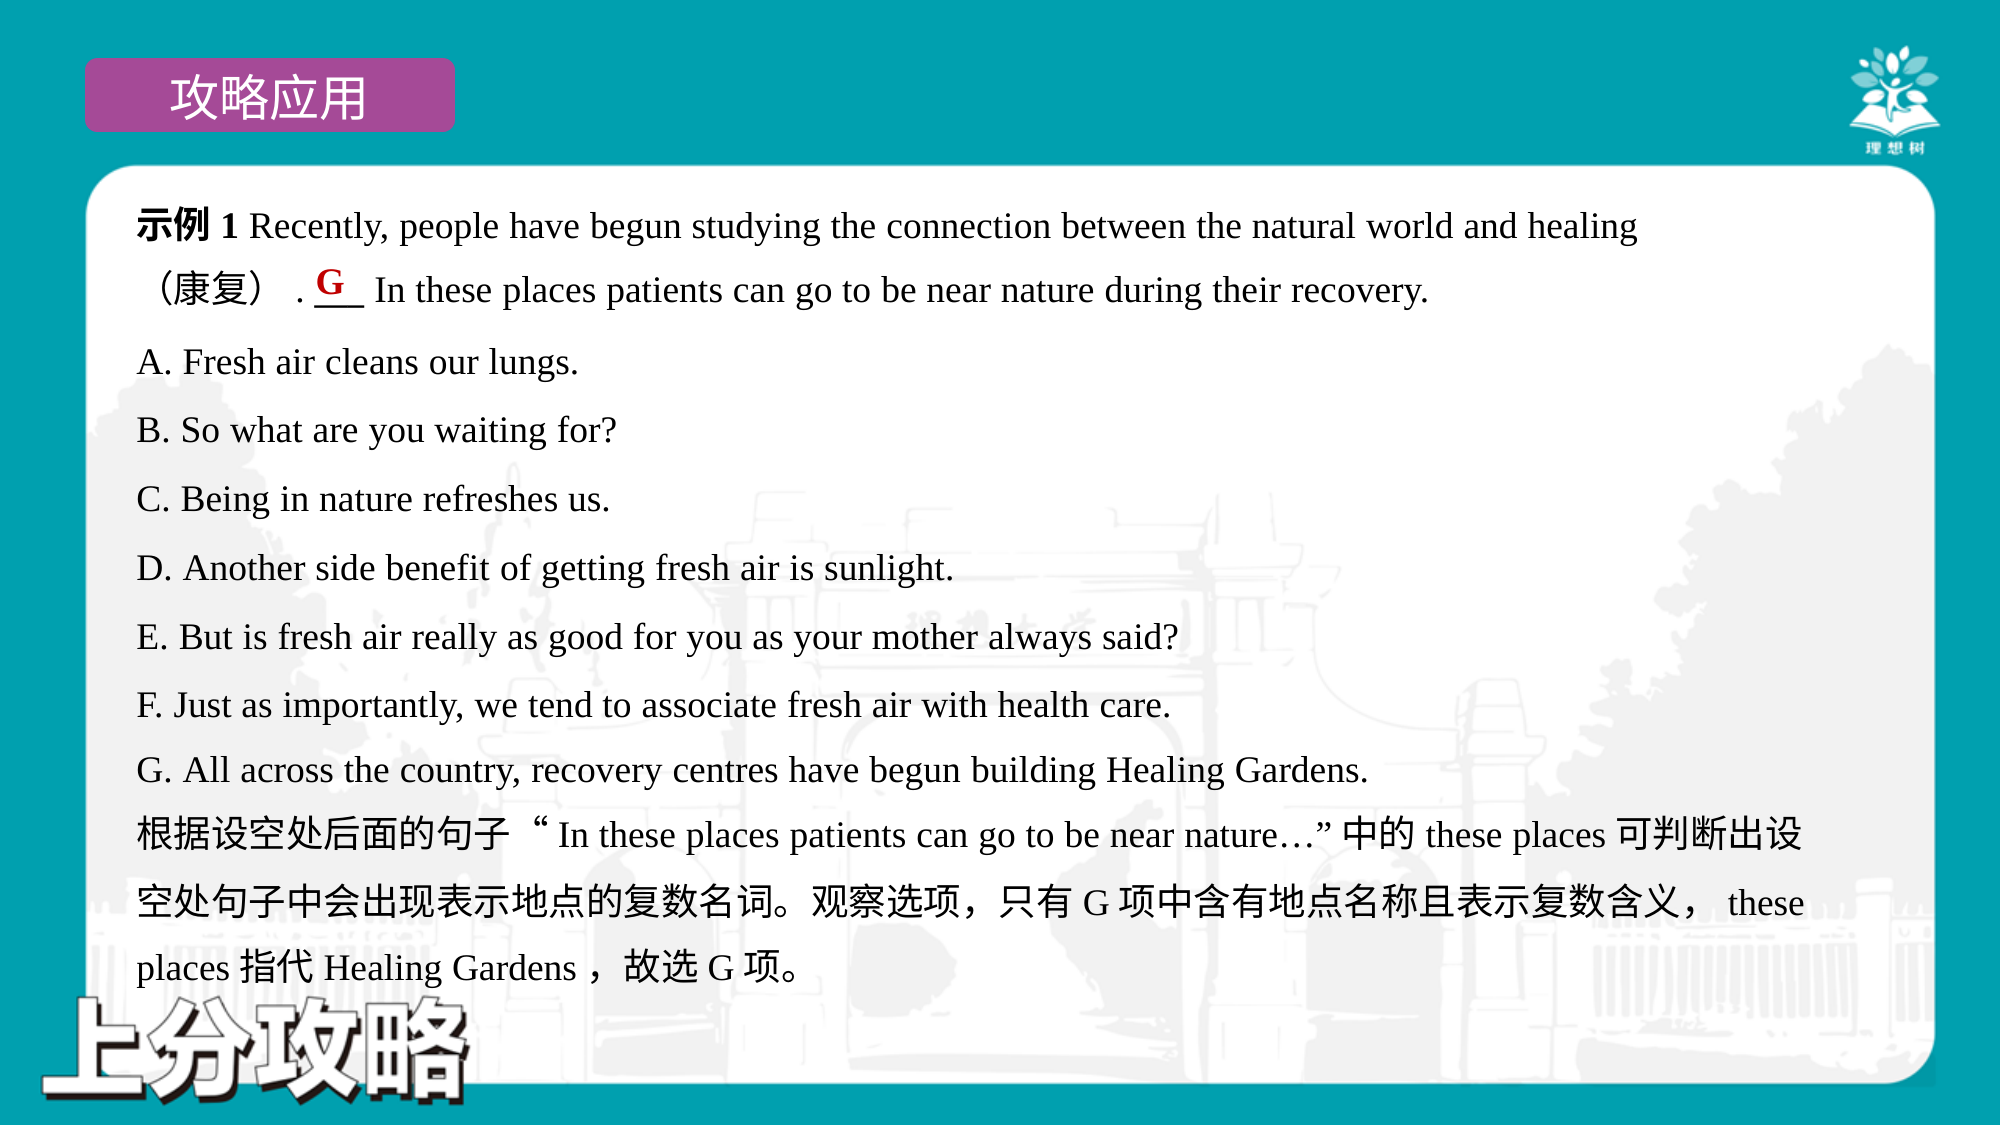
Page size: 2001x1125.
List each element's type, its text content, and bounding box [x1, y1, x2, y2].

text_box G [302, 237, 359, 296]
text_box A. Fresh air cleans our lungs. B. So what are you waiting for? C. Being in nature refreshes us. D. Another side benefit of getting fresh air is sunlight. E. But is fresh air really as good for you as your mother always said? F. Just as importantly, we tend to associate fresh air with health care. G. All across the country, recovery centres have begun building Healing Gardens. [136, 312, 1865, 783]
text_box 示例1 Recently, people have begun studying the connection between the natural world and healing （康复）. ___ In these places patients can go to be near nature during their recovery. [136, 176, 1865, 304]
text_box 根据设空处后面的句子“In these places patients can go to be near nature…”中的these places可判断出设 空处句子中会出现表示地点的复数名词。观察选项，只有G项中含有地点名称且表示复数含义，these places指代Healing Gardens，故选G项。 [136, 785, 1865, 981]
picture [0, 0, 2000, 1125]
